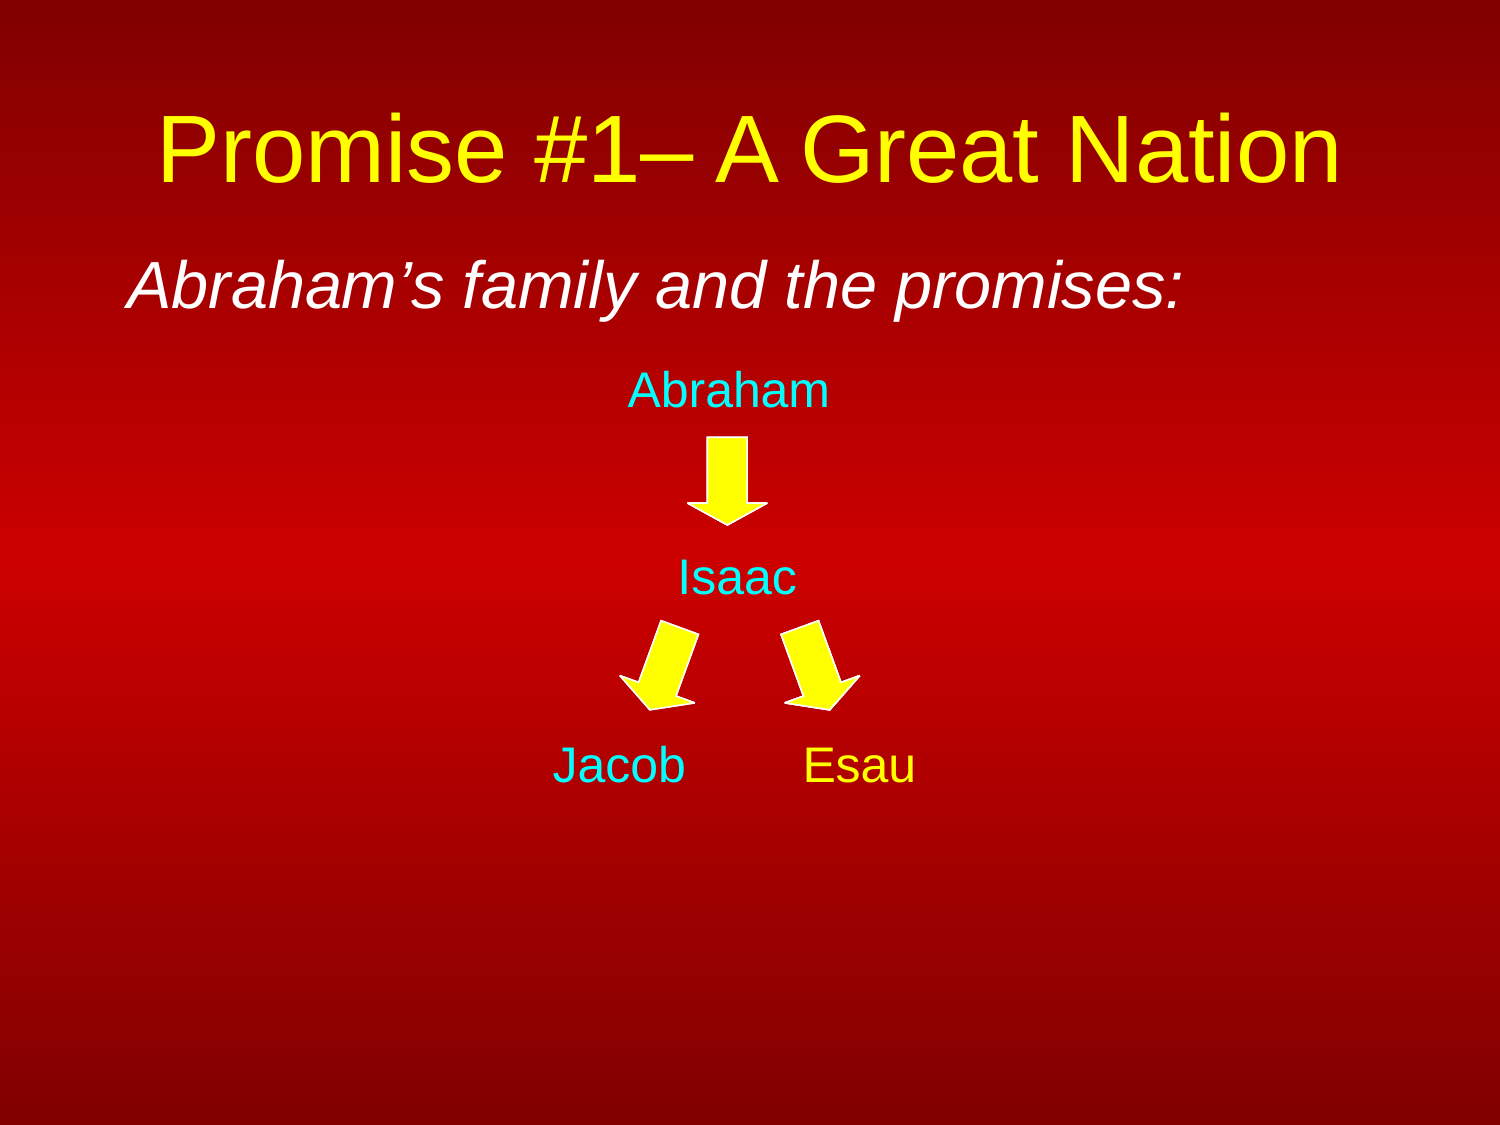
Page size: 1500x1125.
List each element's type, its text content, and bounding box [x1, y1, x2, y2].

list Abraham’s family and the promises: [112, 249, 1388, 338]
text_box [687, 437, 768, 525]
text_box [619, 620, 699, 710]
text_box Jacob [537, 724, 701, 800]
text_box Abraham [612, 349, 846, 425]
text_box Esau [787, 724, 932, 800]
text_box [781, 620, 860, 710]
title Promise #1– A Great Nation [37, 50, 1463, 238]
text_box Isaac [662, 537, 812, 613]
